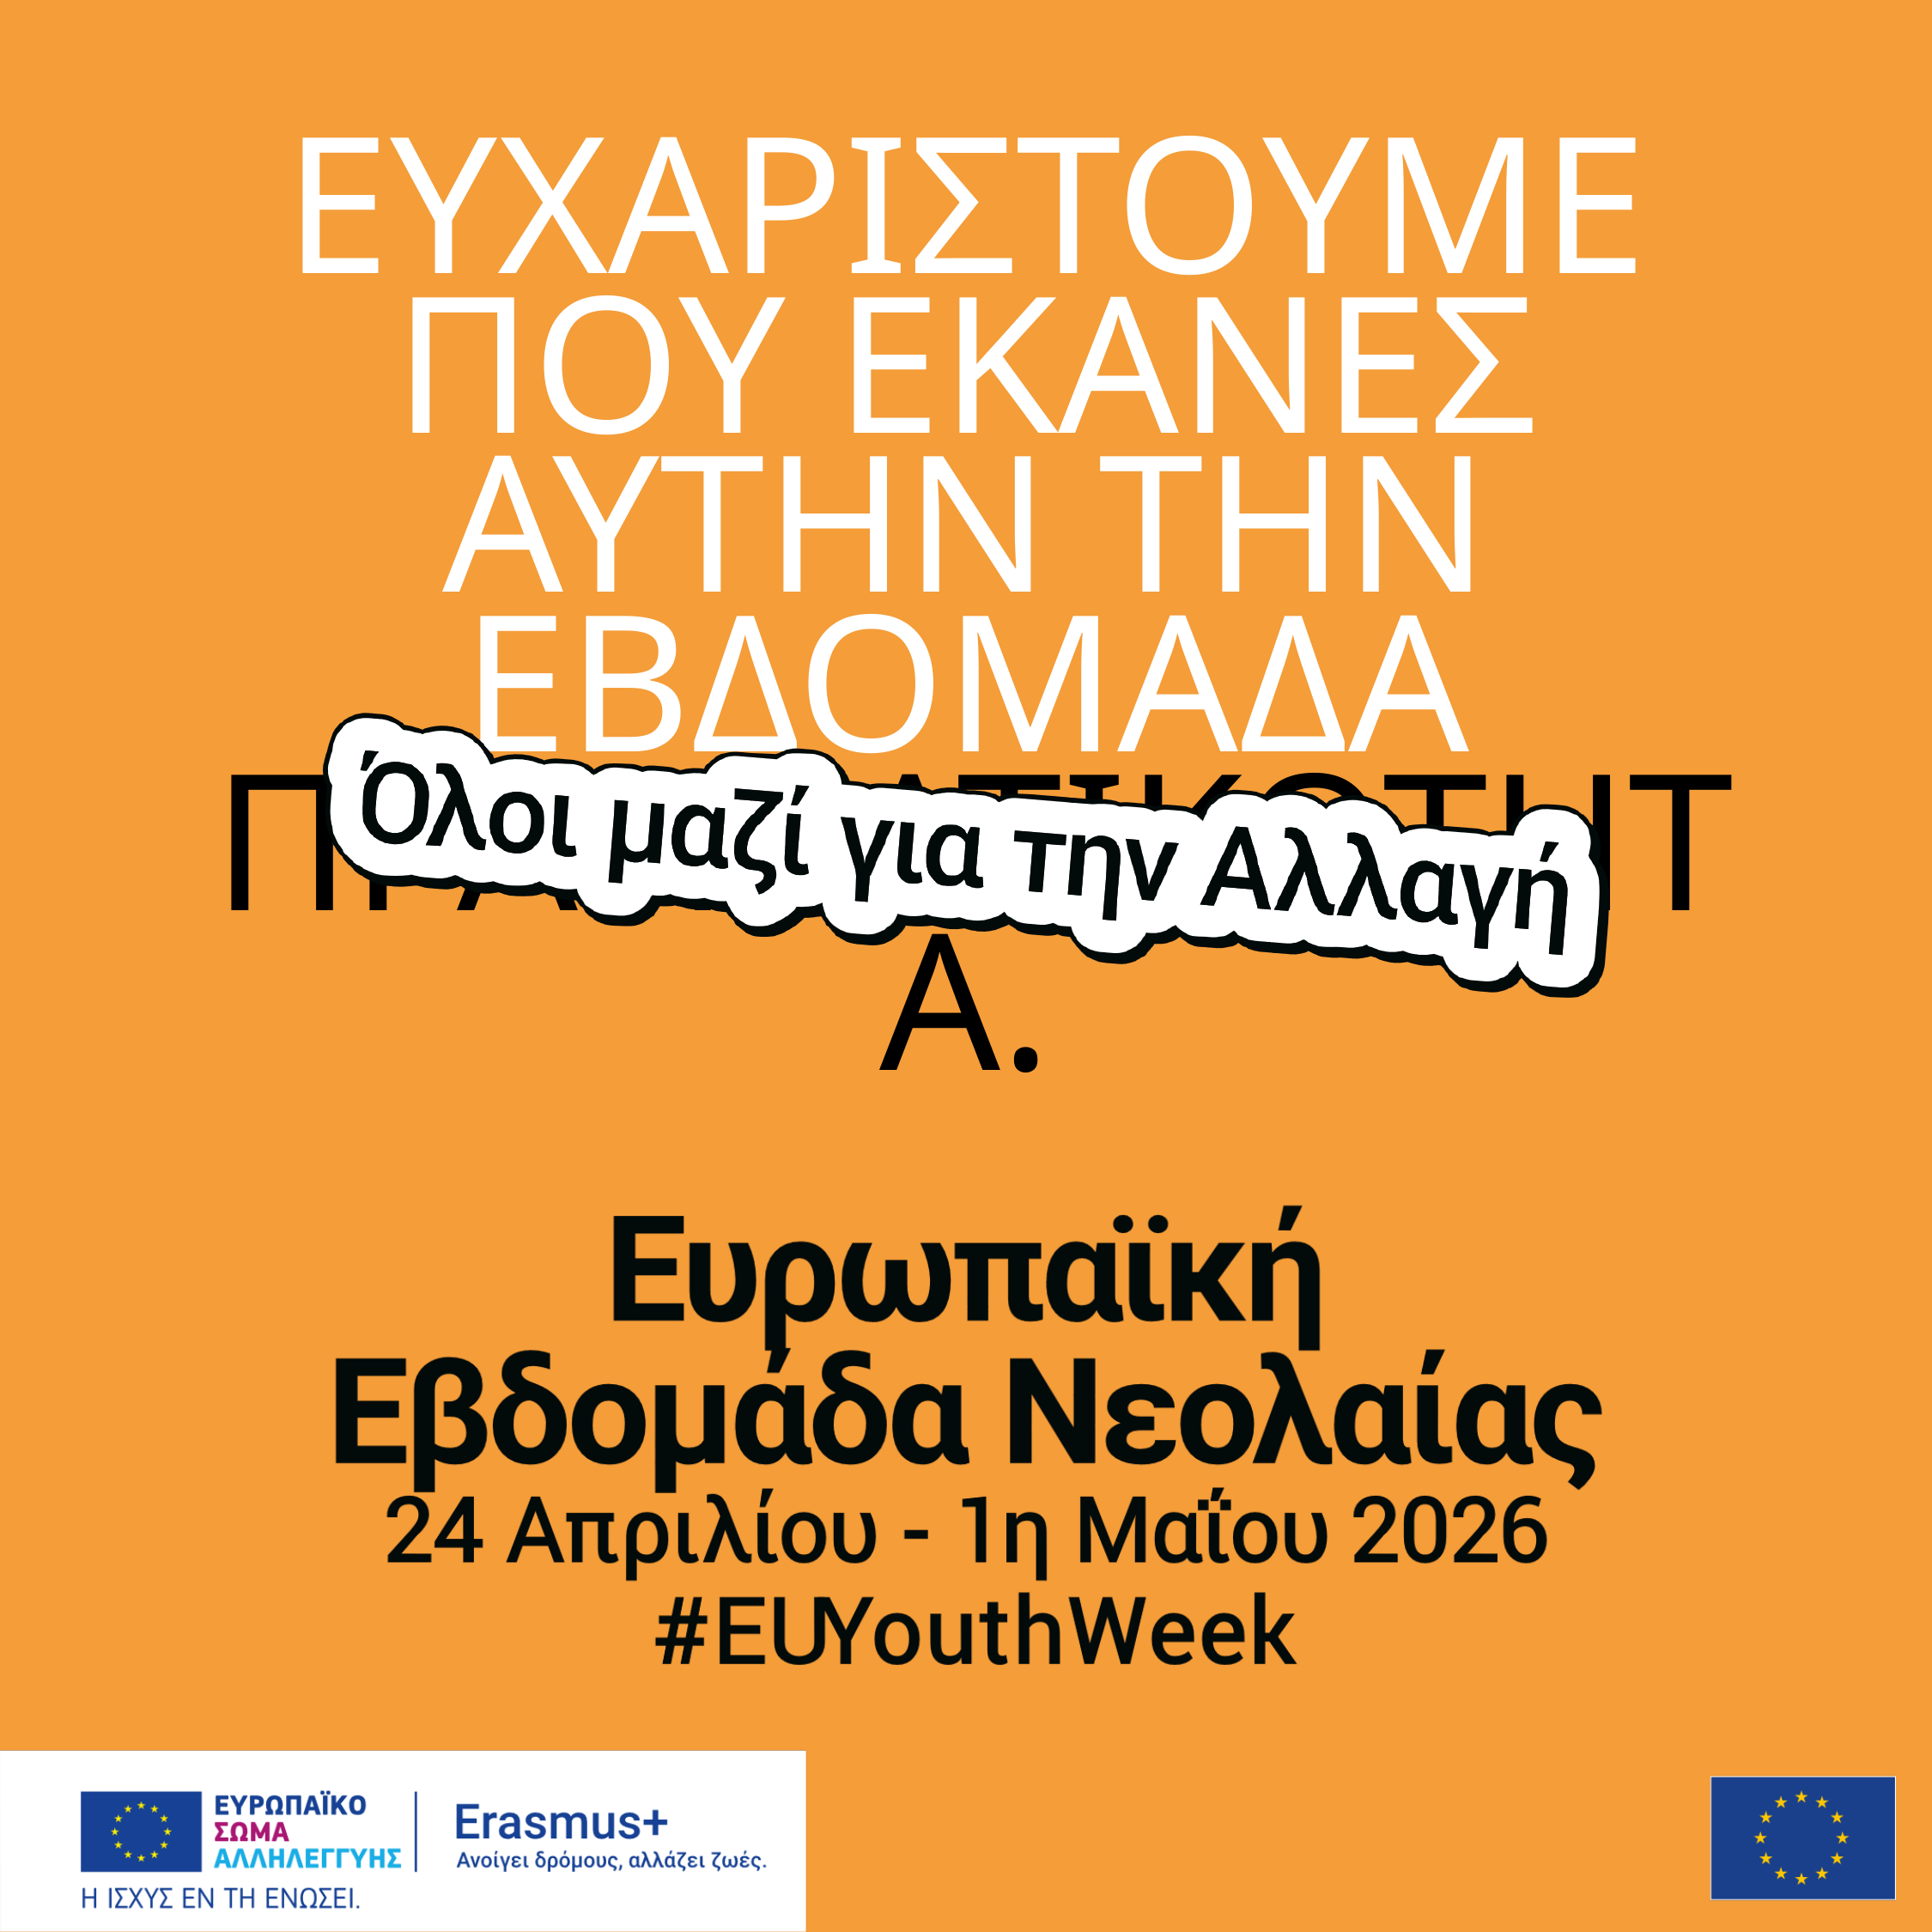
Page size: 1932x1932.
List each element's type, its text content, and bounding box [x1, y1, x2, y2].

picture [323, 713, 1609, 998]
picture [0, 1194, 1896, 1932]
text_box ΕΥΧΑΡΙΣΤΟΥΜΕ ΠΟΥ ΕΚΑΝΕΣ ΑΥΤΗΝ ΤΗΝ ΕΒΔΟΜΑΔΑ ΠΡΑΓΜΑΤΙΚΟΤΗΤΑ. [179, 142, 1753, 1106]
